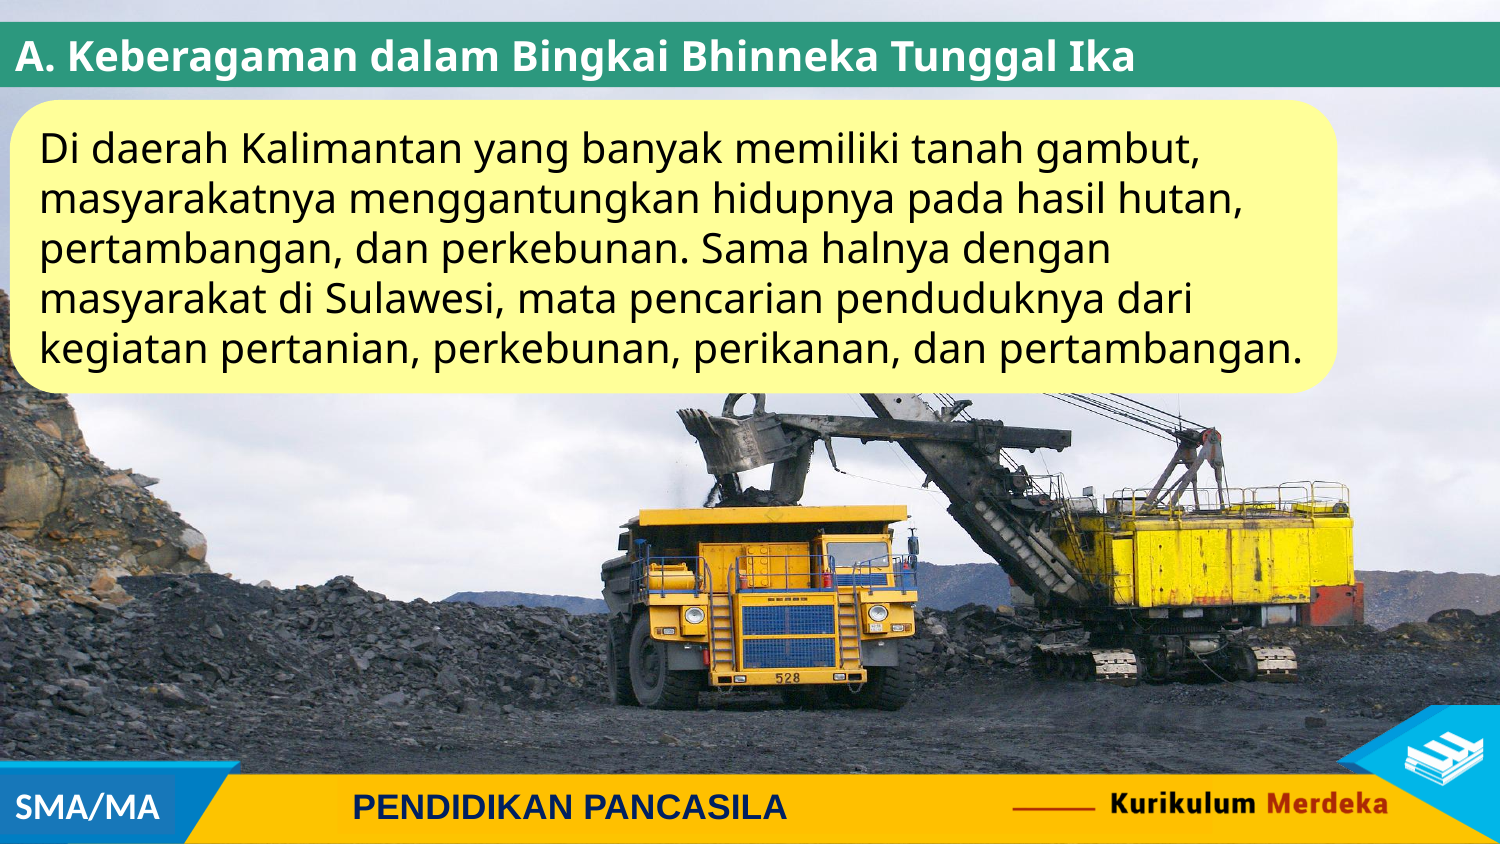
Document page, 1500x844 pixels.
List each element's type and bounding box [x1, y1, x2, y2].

list [0, 0, 1500, 705]
text_box [0, 705, 1500, 844]
